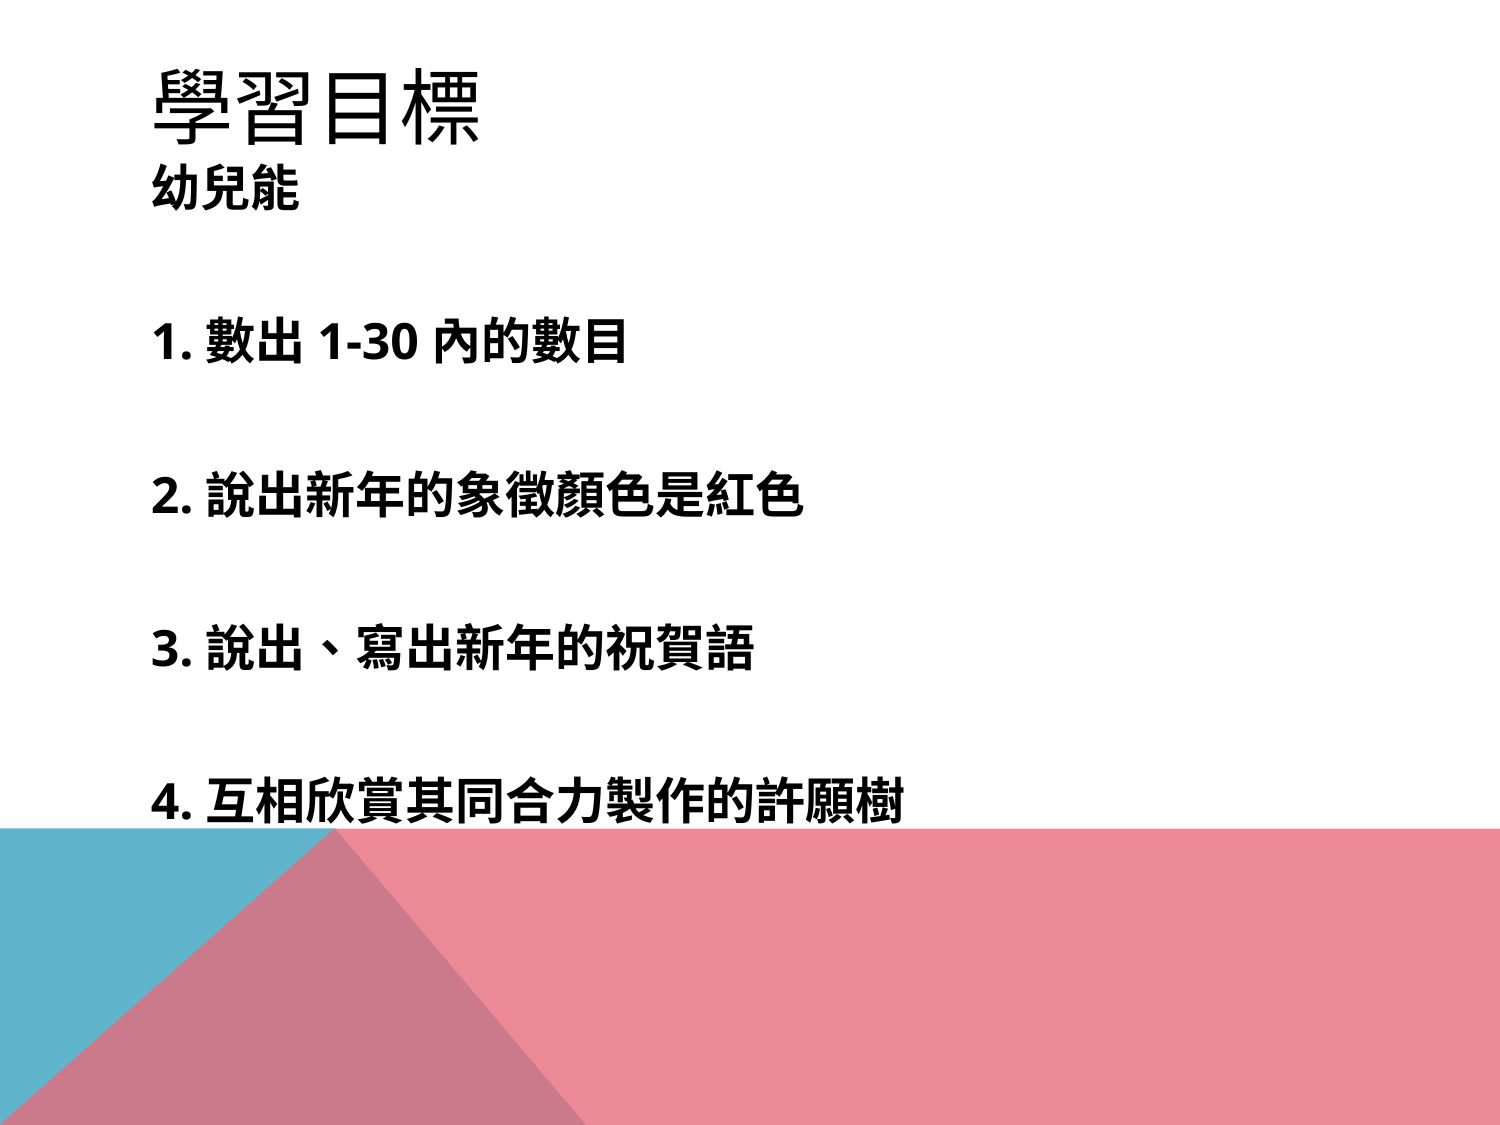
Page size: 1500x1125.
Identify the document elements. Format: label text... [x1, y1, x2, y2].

list 幼兒能 1.數出1-30內的數目 2.說出新年的象徵顏色是紅色 3.說出、寫出新年的祝賀語 4.互相欣賞其同合力製作的許願樹 [135, 149, 1370, 839]
title 學習目標 [135, 60, 1369, 149]
